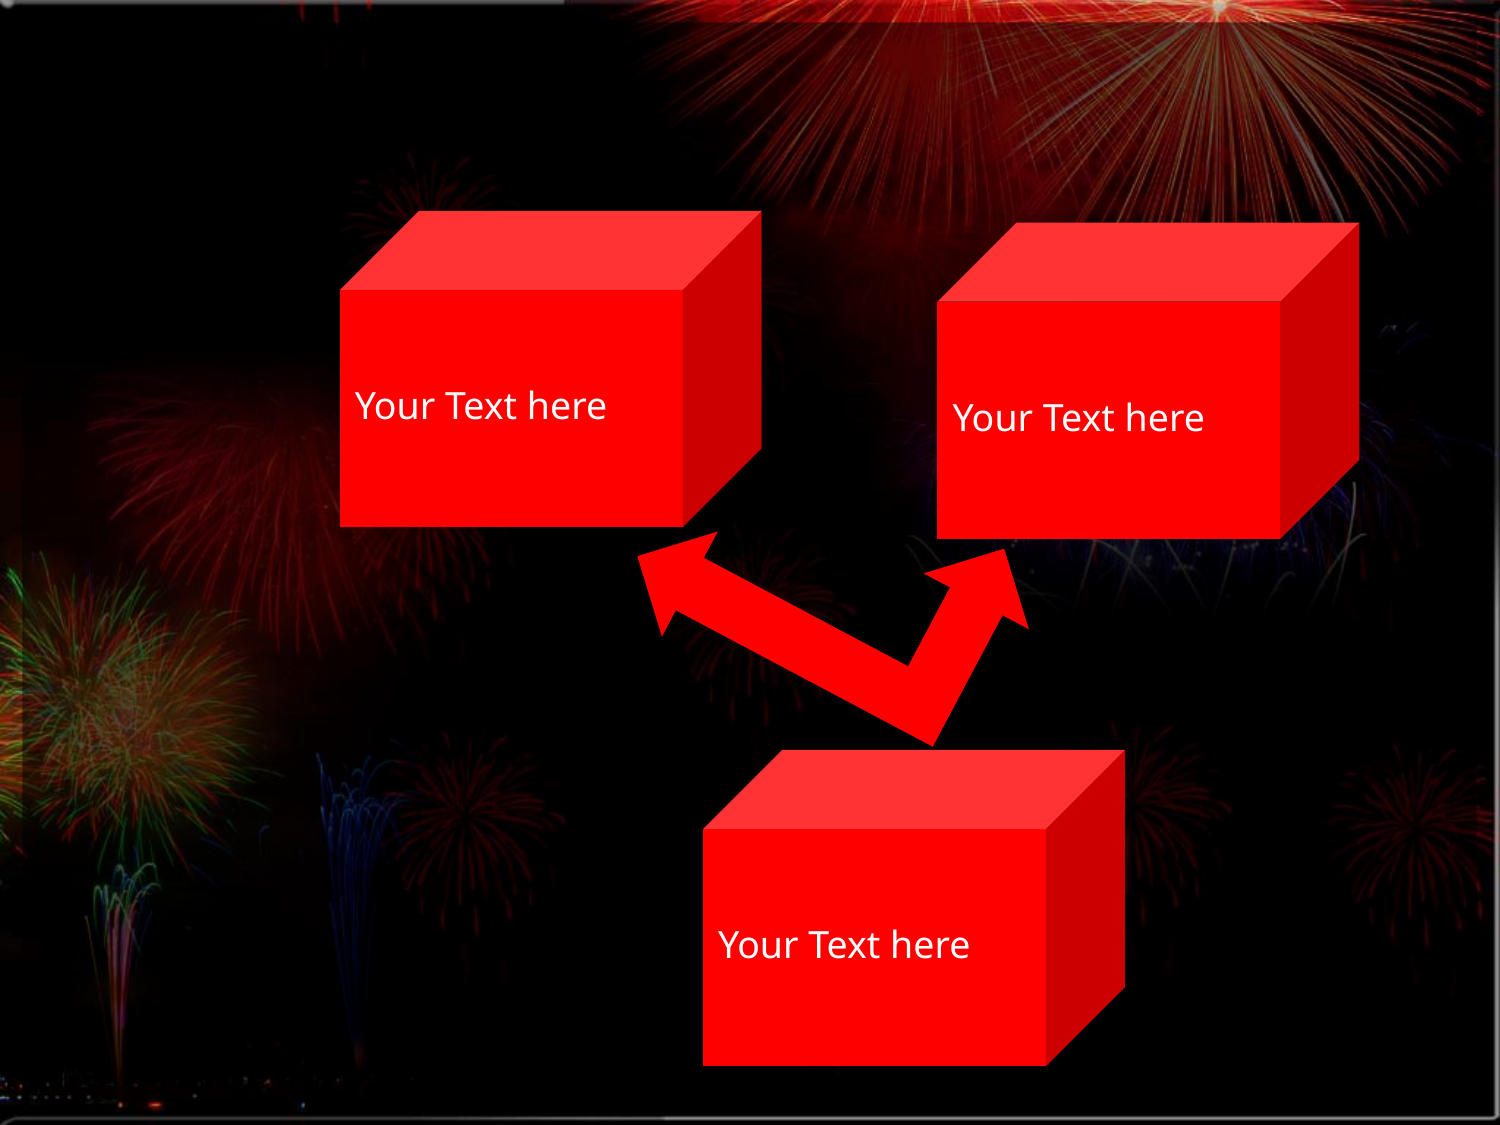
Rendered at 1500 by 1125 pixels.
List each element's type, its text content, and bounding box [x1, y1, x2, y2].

text_box Your Text here [339, 210, 762, 528]
picture [0, 0, 1500, 1125]
text_box Your Text here [703, 749, 1125, 1067]
text_box [637, 531, 1029, 747]
text_box Your Text here [937, 222, 1360, 539]
